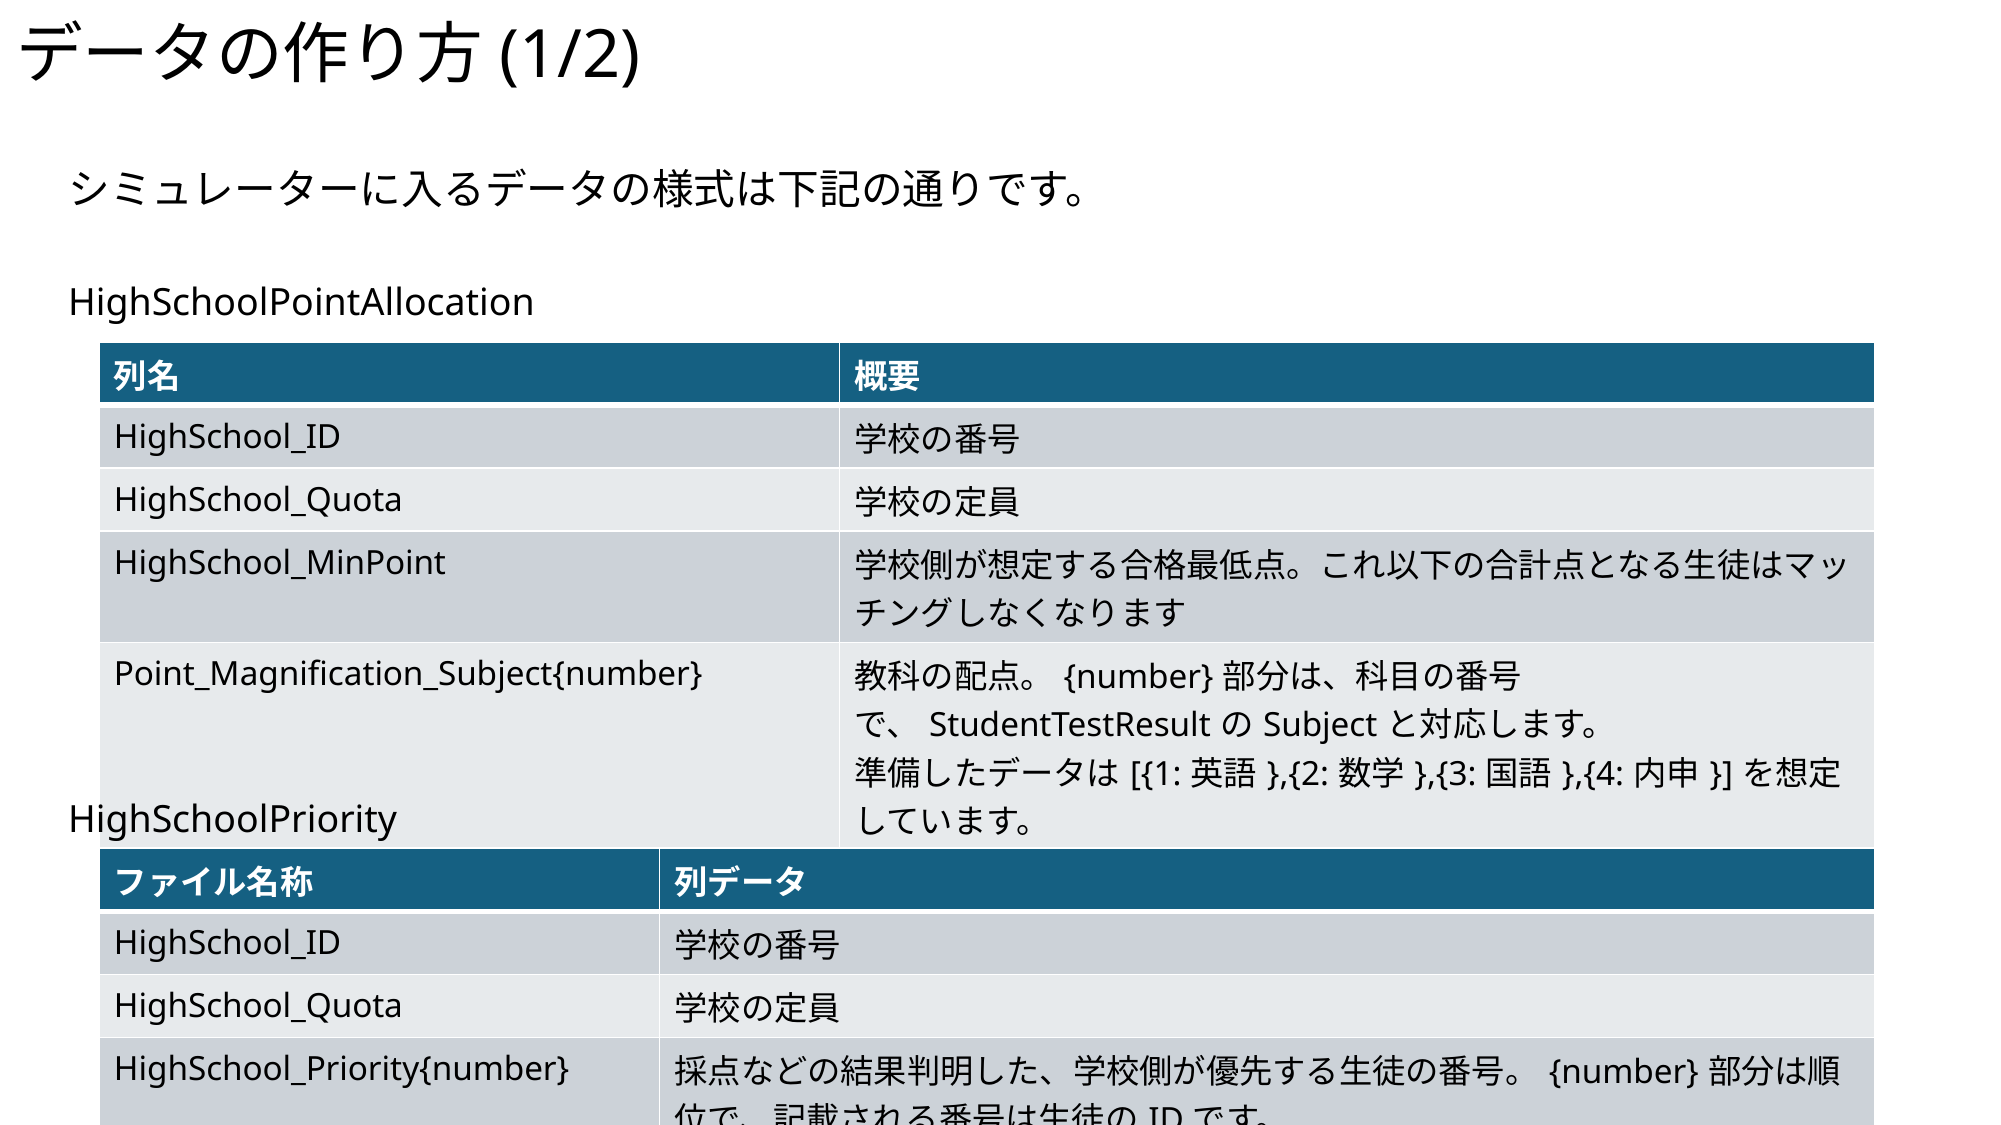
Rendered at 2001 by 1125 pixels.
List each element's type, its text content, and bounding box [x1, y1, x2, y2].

table_cell 教科の配点。{number}部分は、科目の番号で、StudentTestResultのSubjectと対応します。 準備したデータは[{1:英語},{2:数学},{3:国語},{4:内申}]を想定しています。 [840, 643, 1874, 847]
table_cell 学校側が想定する合格最低点。これ以下の合計点となる生徒はマッチングしなくなります [840, 532, 1874, 642]
table_header 列名 [100, 343, 839, 402]
table_cell 学校の定員 [840, 469, 1874, 530]
table_cell Point_Magnification_Subject{number} [100, 643, 839, 787]
text_box HighSchoolPointAllocation [53, 270, 611, 331]
title データの作り方(1/2) [1, 0, 1727, 112]
table_header ファイル名称 [100, 849, 659, 909]
table_cell HighSchool_Priority{number} [100, 1038, 659, 1125]
table_cell 学校の番号 [660, 914, 1874, 974]
table_cell HighSchool_MinPoint [100, 532, 839, 642]
table_header 列データ [660, 849, 1874, 909]
table_cell 採点などの結果判明した、学校側が優先する生徒の番号。{number}部分は順位で、記載される番号は生徒のIDです。 [660, 1038, 1874, 1125]
table_cell 学校の定員 [660, 975, 1874, 1037]
table_header 概要 [840, 343, 1874, 402]
table_cell HighSchool_ID [100, 408, 839, 467]
list シミュレーターに入るデータの様式は下記の通りです。 [53, 160, 1921, 261]
table_cell HighSchool_Quota [100, 975, 659, 1037]
table_cell 学校の番号 [840, 408, 1874, 467]
table_cell HighSchool_ID [100, 914, 659, 974]
text_box HighSchoolPriority [53, 787, 1066, 848]
table_cell HighSchool_Quota [100, 469, 839, 530]
